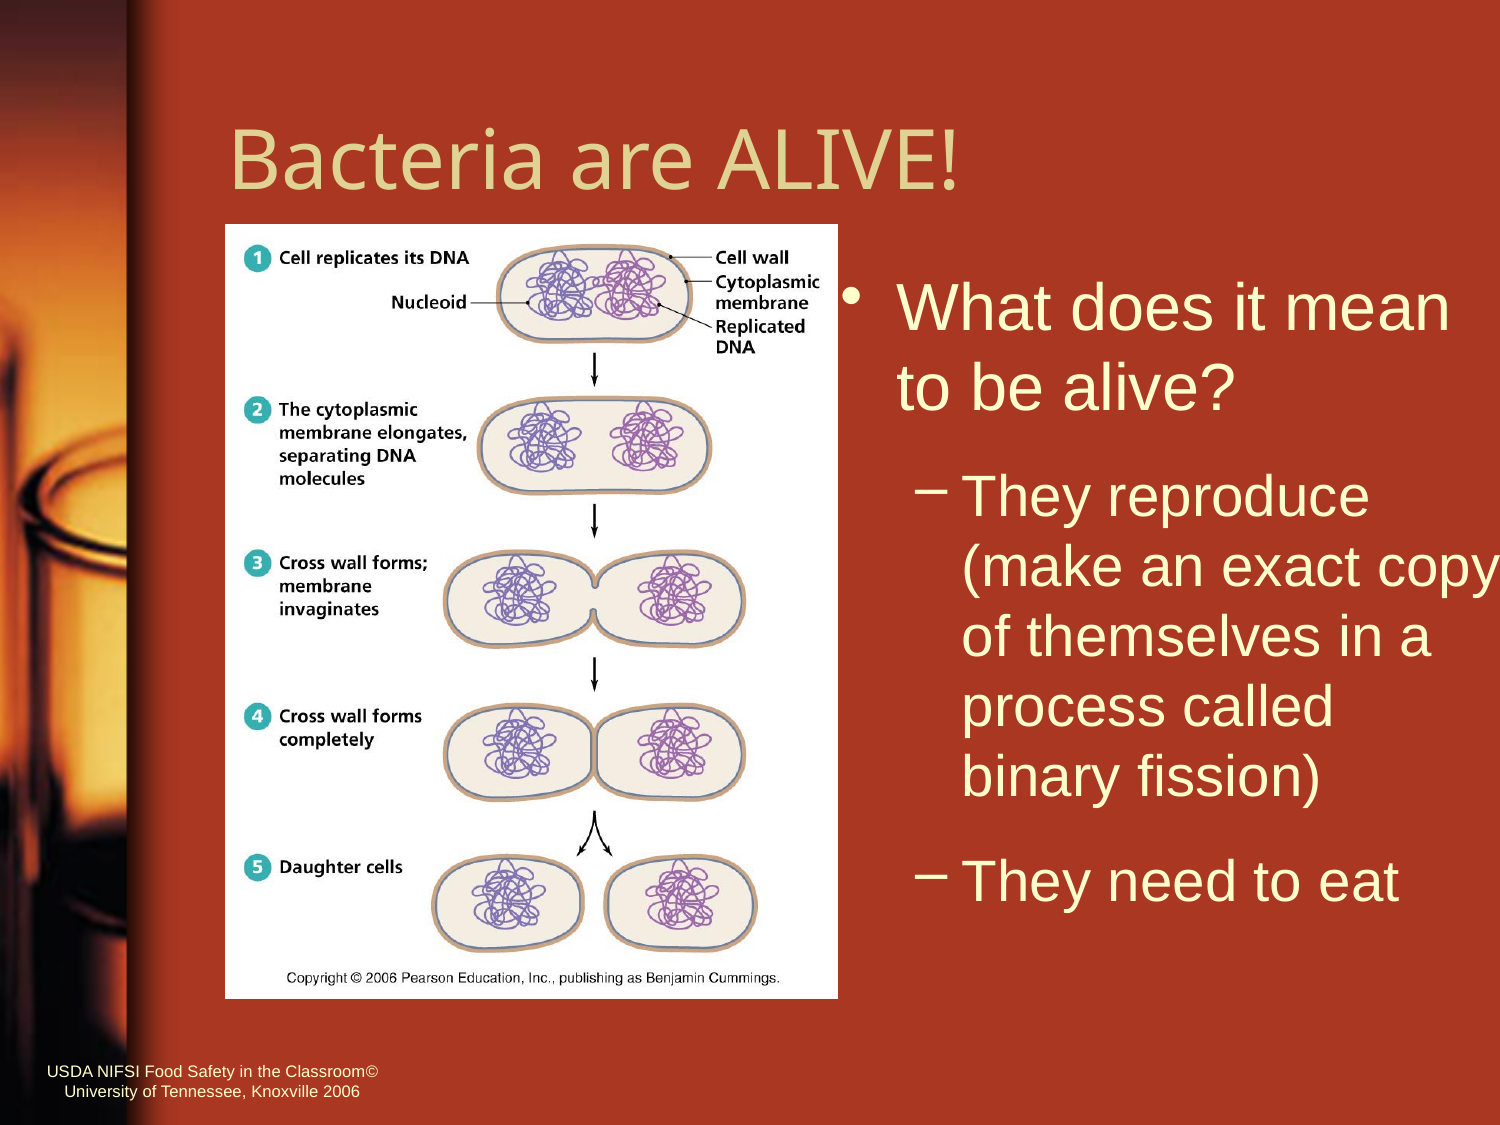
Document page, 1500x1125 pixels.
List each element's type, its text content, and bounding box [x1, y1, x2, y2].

list What does it mean to be alive? They reproduce (make an exact copy of themselves in a process called binary fission) They need to eat [841, 255, 1500, 994]
text_box USDA NIFSI Food Safety in the Classroom© University of Tennessee, Knoxville 2006 [0, 1037, 500, 1125]
picture [0, 0, 1500, 1125]
title Bacteria are ALIVE! [212, 74, 1388, 238]
